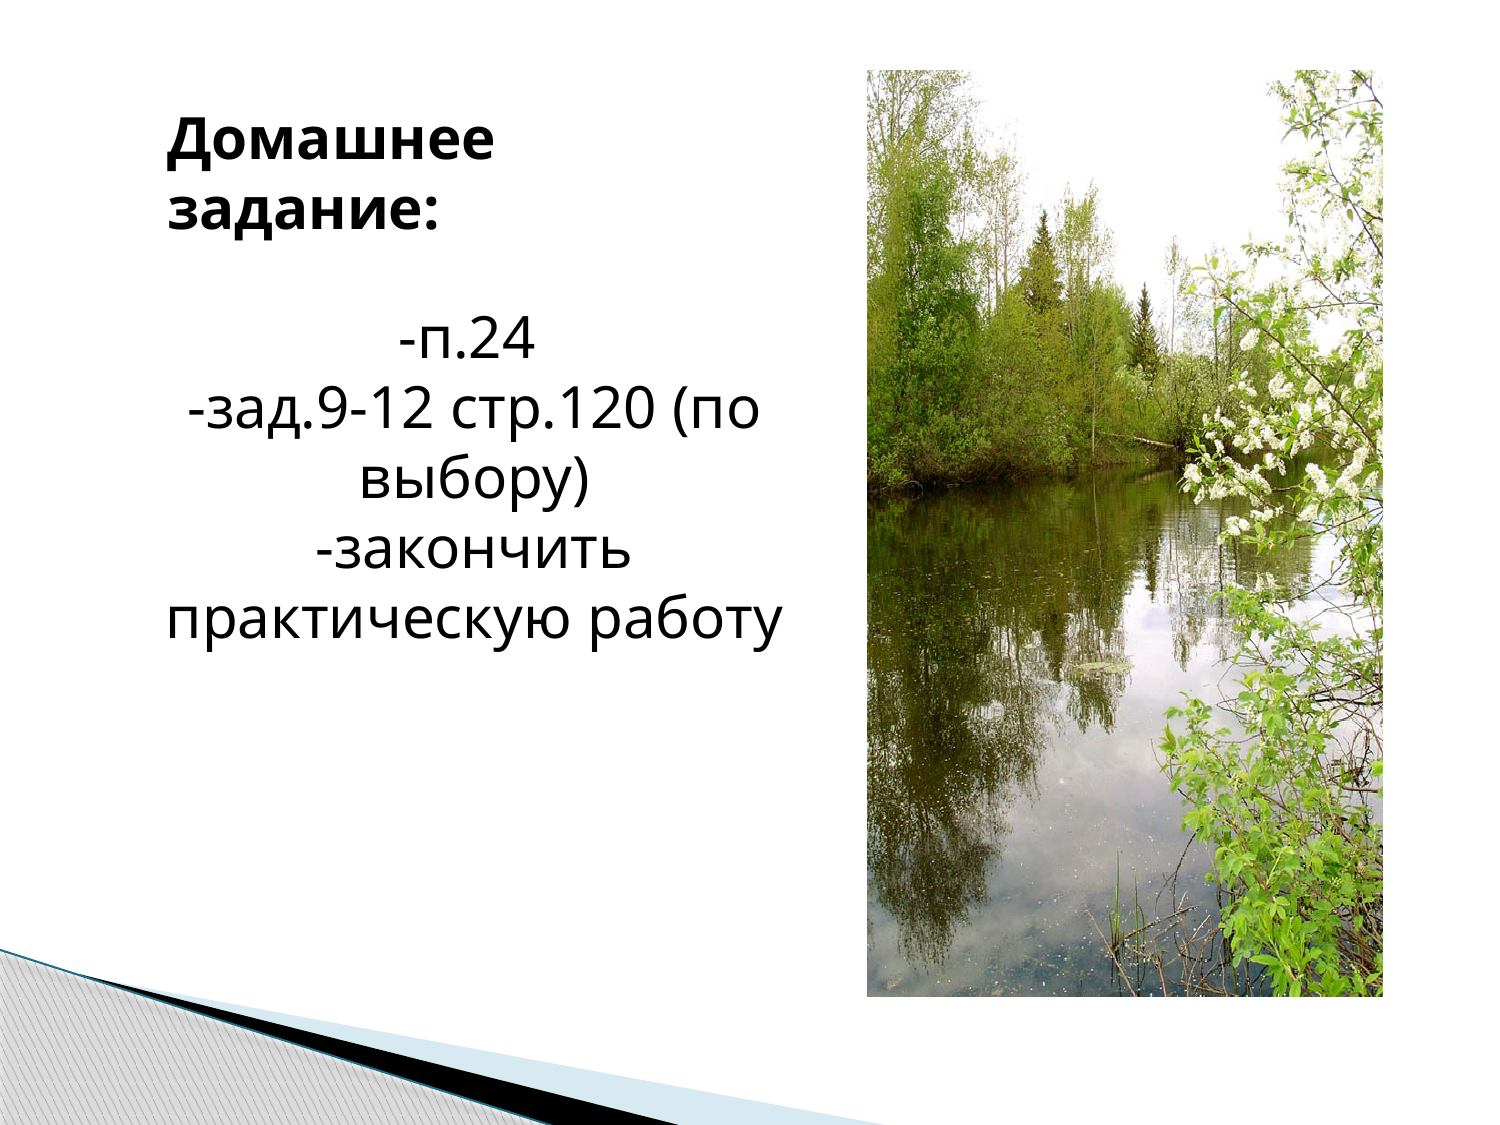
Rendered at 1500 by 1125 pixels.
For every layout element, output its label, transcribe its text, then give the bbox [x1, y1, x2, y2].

picture [866, 70, 1383, 997]
text_box Домашнее задание: [152, 93, 786, 292]
text_box -п.24 -зад.9-12 стр.120 (по выбору) -закончить практическую работу [105, 292, 844, 658]
